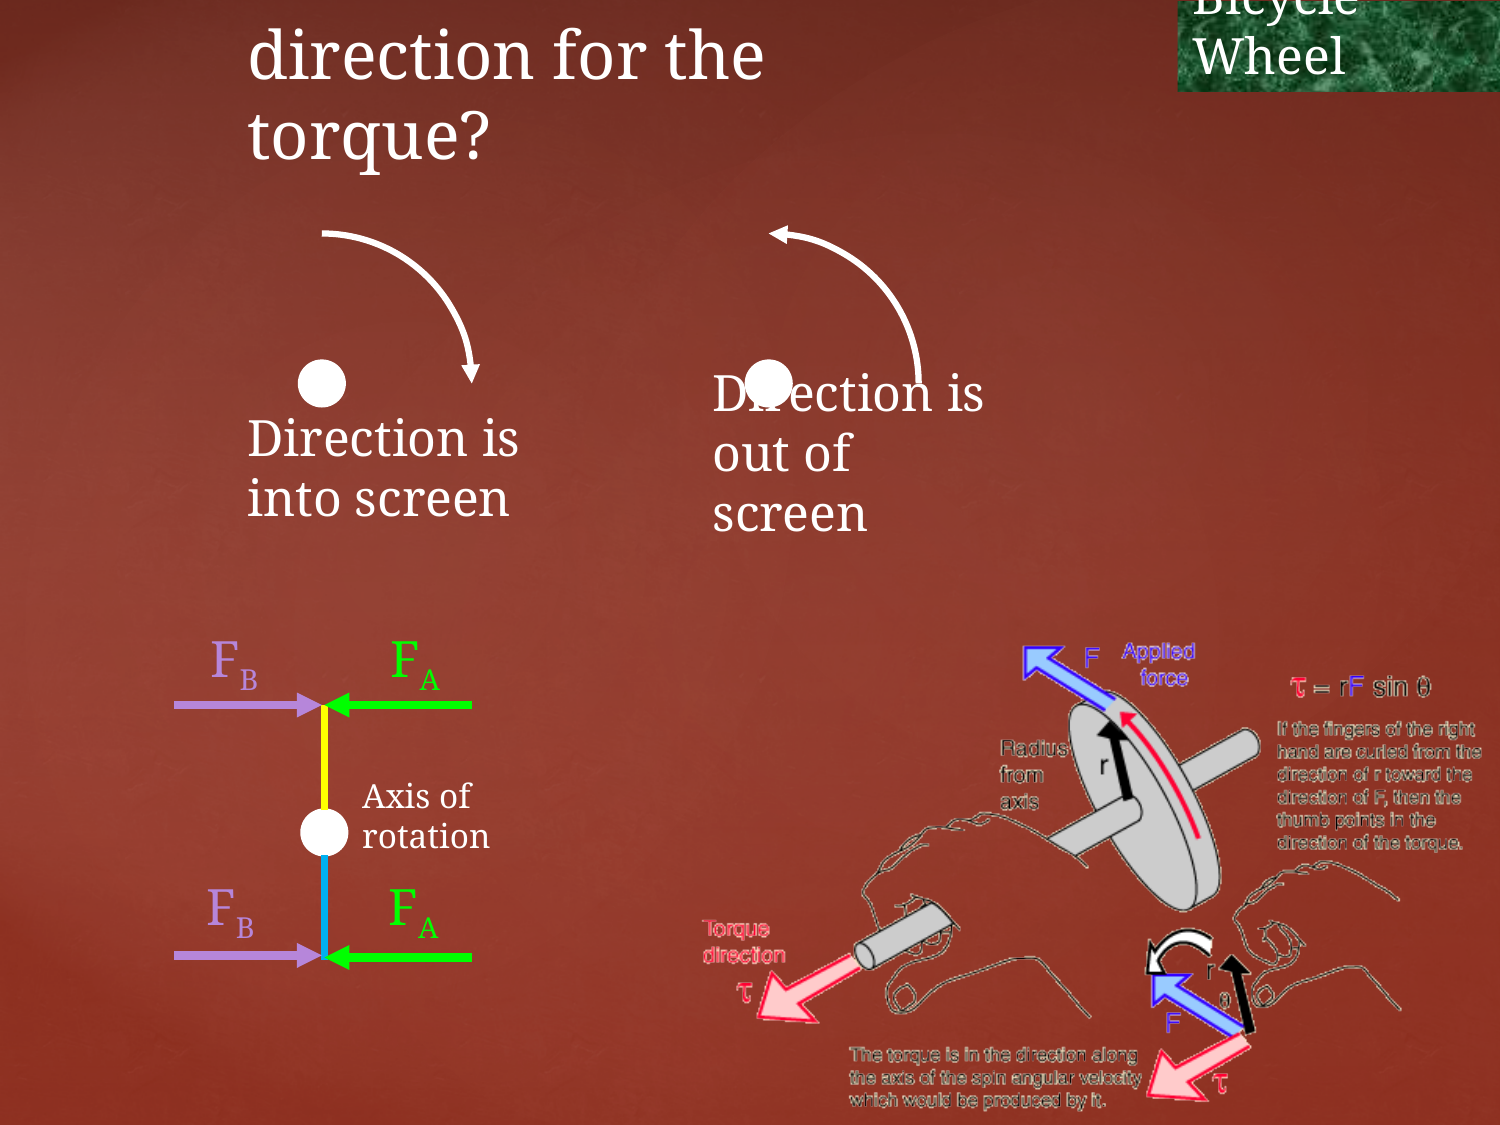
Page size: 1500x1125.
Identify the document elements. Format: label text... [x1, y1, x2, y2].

text_box FA [375, 613, 458, 701]
text_box [297, 359, 346, 408]
text_box Bicycle Wheel [1177, 1, 1500, 92]
text_box FA [373, 863, 457, 952]
text_box [768, 227, 920, 384]
text_box Axis of rotation [347, 809, 610, 863]
text_box Direction is out of screen [697, 434, 1017, 549]
text_box [744, 359, 793, 408]
text_box What is a sensible direction for the torque? [232, 22, 940, 181]
text_box FB [195, 613, 278, 701]
text_box FB [191, 860, 274, 952]
picture [693, 629, 1495, 1125]
text_box [300, 810, 347, 857]
text_box Direction is into screen [232, 419, 552, 534]
text_box [321, 232, 478, 384]
